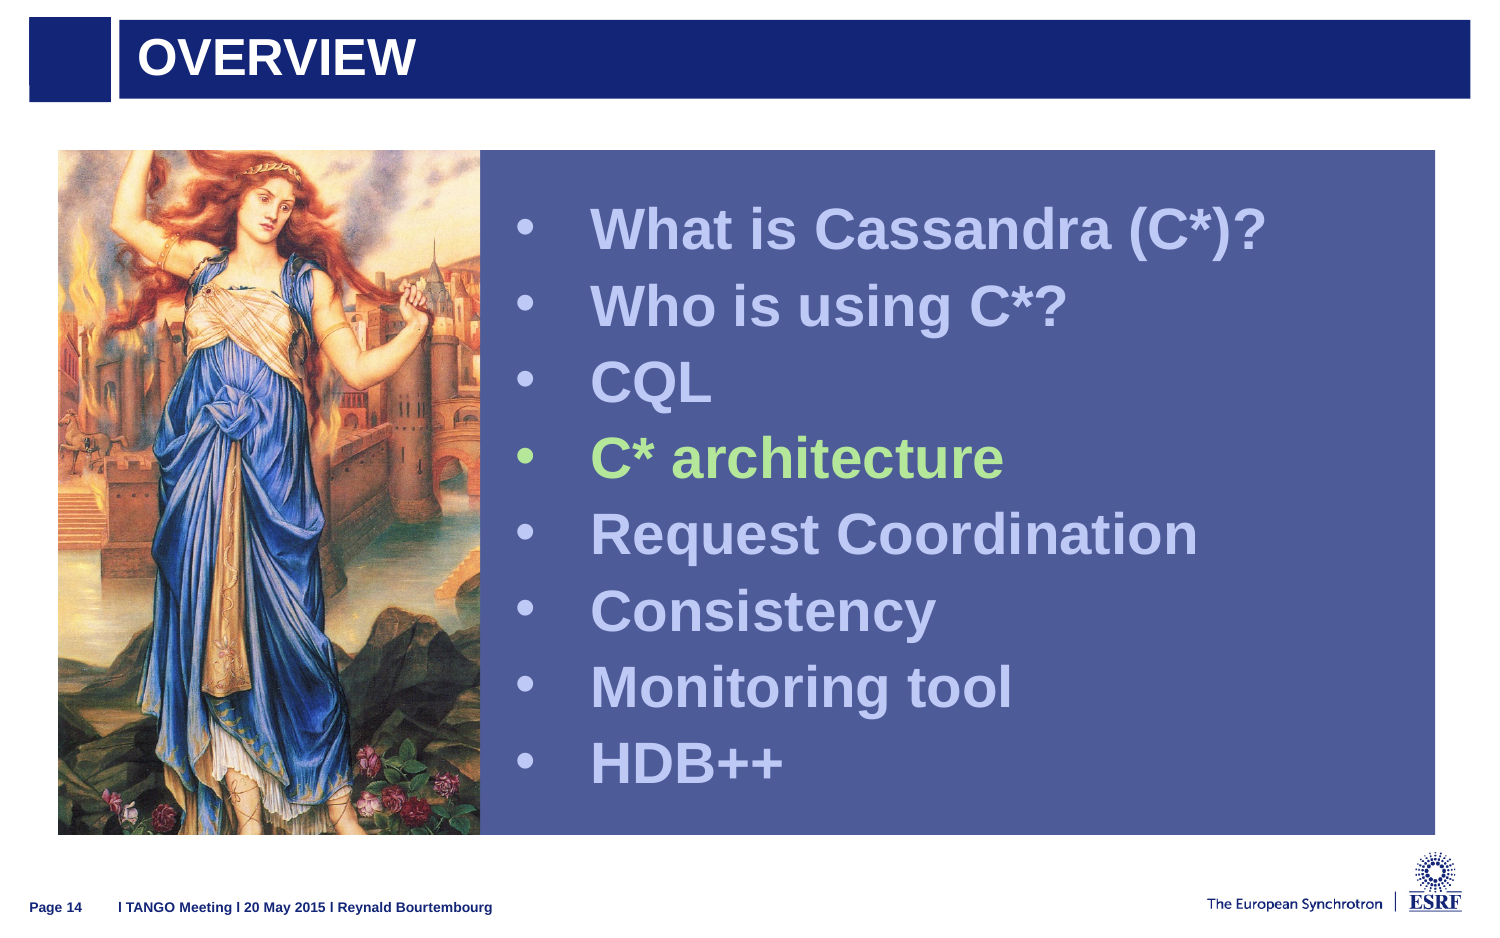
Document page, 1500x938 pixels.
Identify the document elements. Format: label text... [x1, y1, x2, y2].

slide_number Page 14 [29, 886, 98, 916]
title Overview [119, 19, 1471, 99]
footer l TANGO Meeting l 20 May 2015 l Reynald Bourtembourg [118, 886, 1122, 916]
picture [57, 149, 481, 836]
list What is Cassandra (C*)? Who is using C*? CQL C* architecture Request Coordination Consistency Monitoring tool HDB++ [481, 150, 1436, 835]
picture [1175, 831, 1500, 938]
